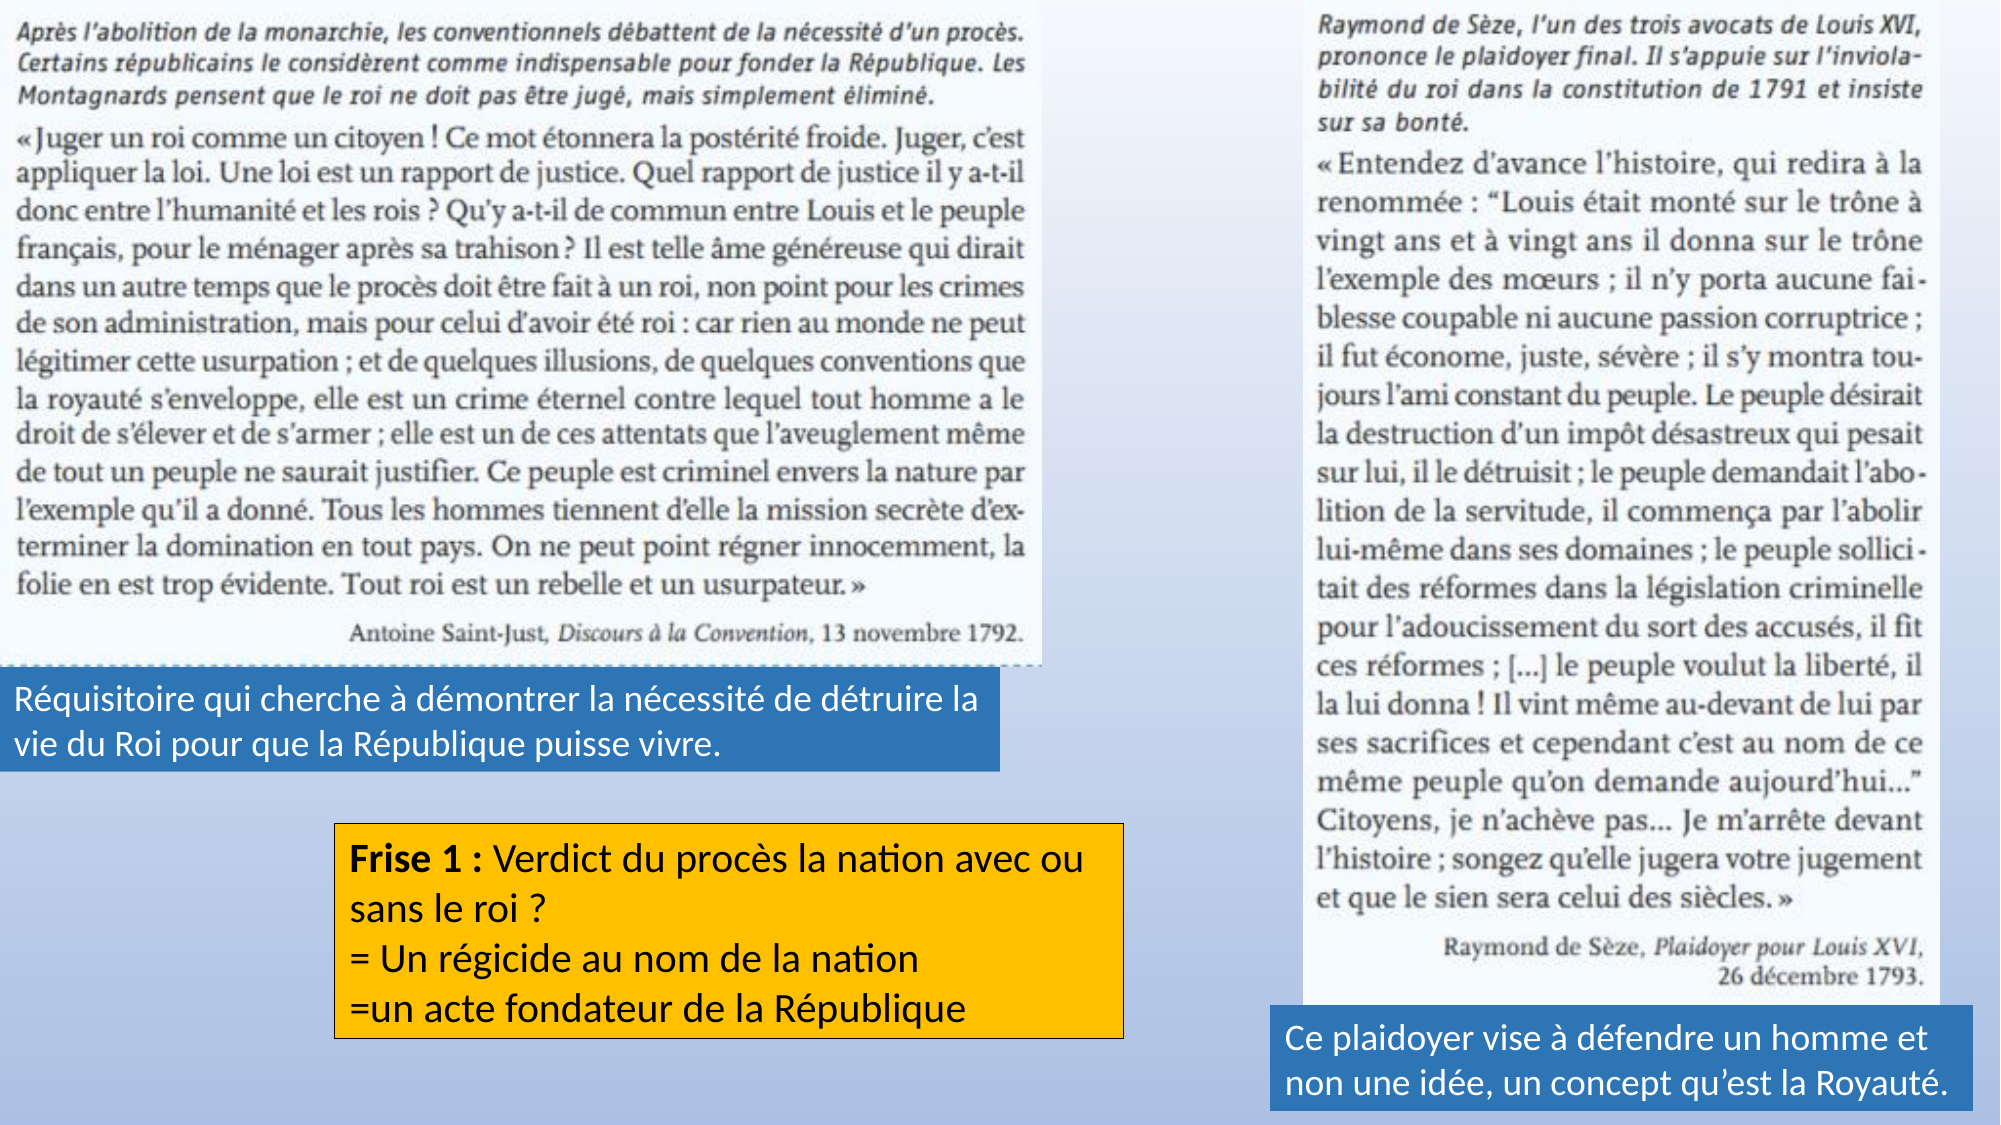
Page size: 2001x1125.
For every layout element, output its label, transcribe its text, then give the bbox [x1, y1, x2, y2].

picture [1303, 0, 1940, 1006]
text_box Frise 1 : Verdict du procès la nation avec ou sans le roi ? = Un régicide au nom de la nation =un acte fondateur de la République [334, 823, 1124, 1039]
text_box Réquisitoire qui cherche à démontrer la nécessité de détruire la vie du Roi pour que la République puisse vivre. [0, 668, 1000, 772]
picture [0, 0, 1042, 668]
text_box Ce plaidoyer vise à défendre un homme et non une idée, un concept qu’est la Royauté. [1270, 1005, 1973, 1111]
